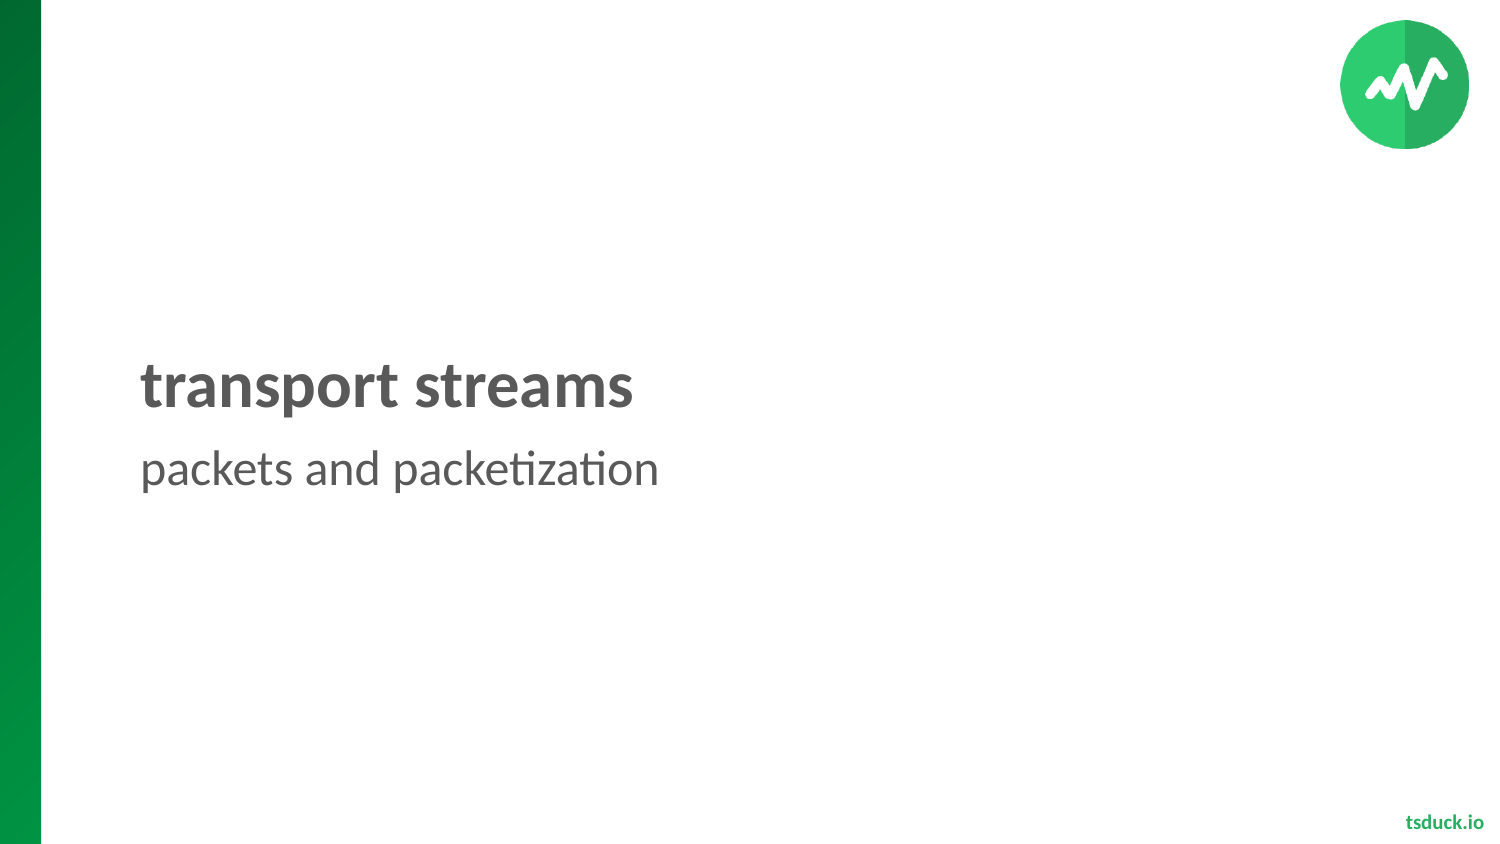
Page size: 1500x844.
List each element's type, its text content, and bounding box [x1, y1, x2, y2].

list transport streams [125, 243, 1400, 429]
title packets and packetization [125, 429, 1400, 596]
picture [1340, 20, 1469, 149]
